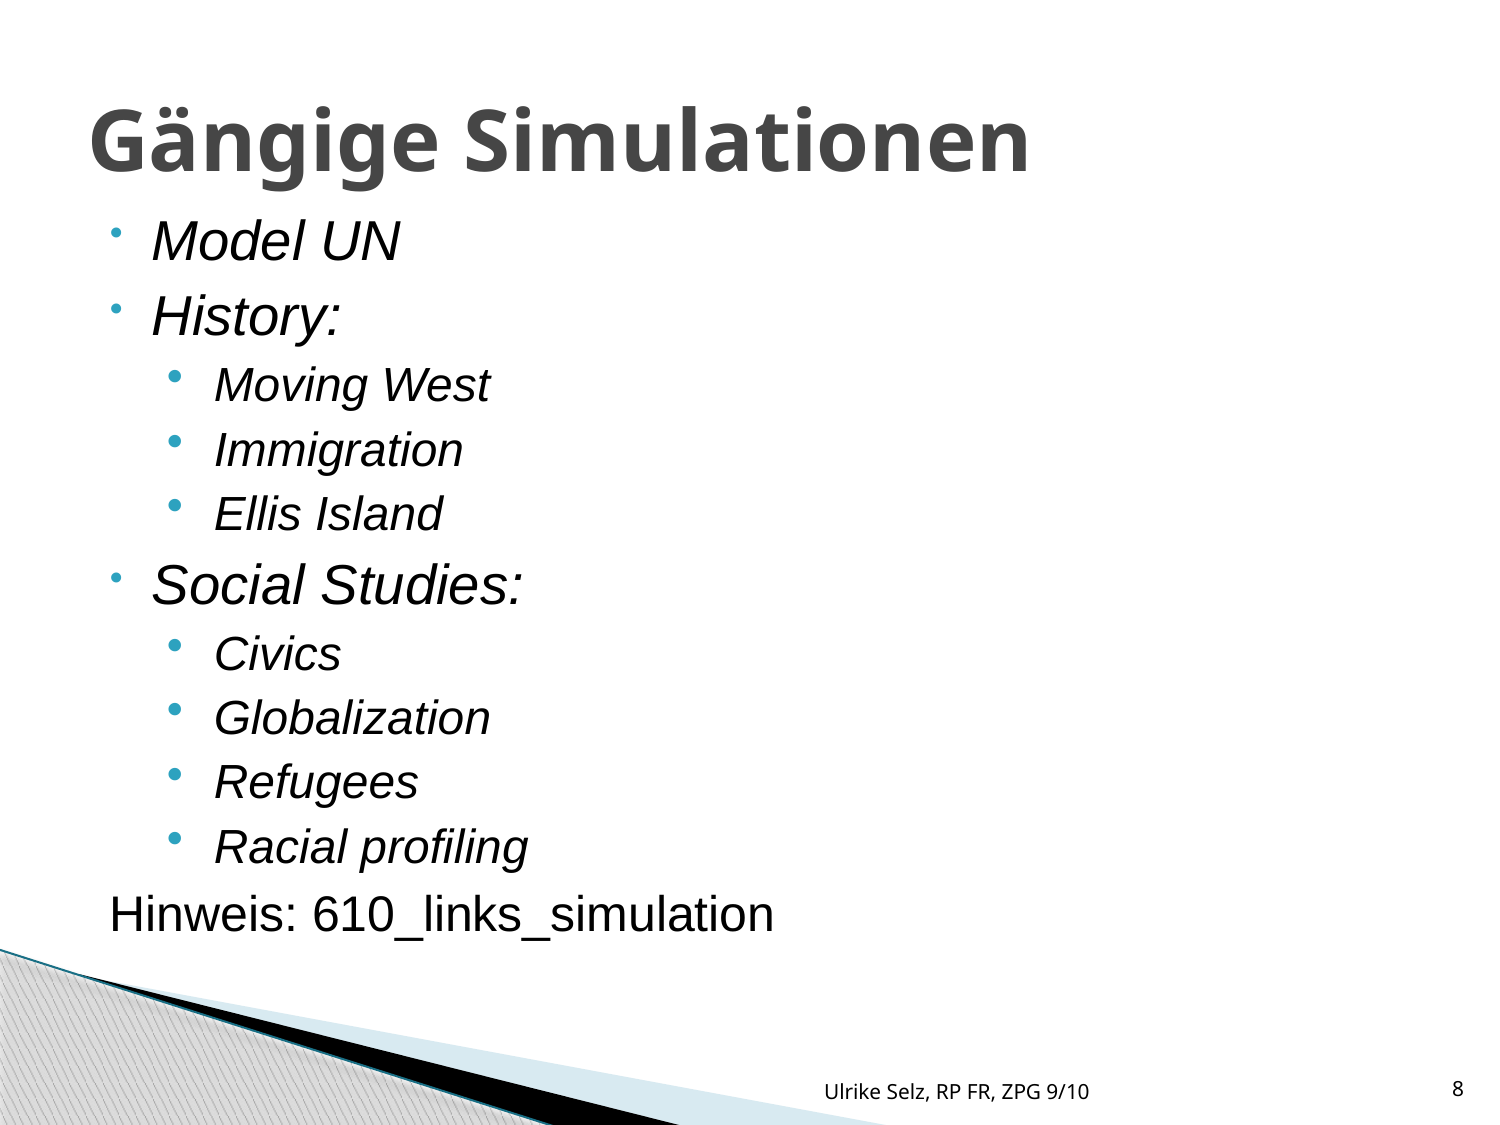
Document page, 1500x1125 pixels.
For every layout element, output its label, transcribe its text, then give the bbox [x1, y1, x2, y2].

title Gängige Simulationen [72, 43, 1423, 232]
list Model UN History: Moving West Immigration Ellis Island Social Studies: Civics Globalization Refugees Racial profiling Hinweis: 610_links_simulation [76, 196, 1428, 987]
text_box Ulrike Selz, RP FR, ZPG 9/10 [718, 1051, 1105, 1112]
slide_number 8 [1418, 1051, 1479, 1112]
